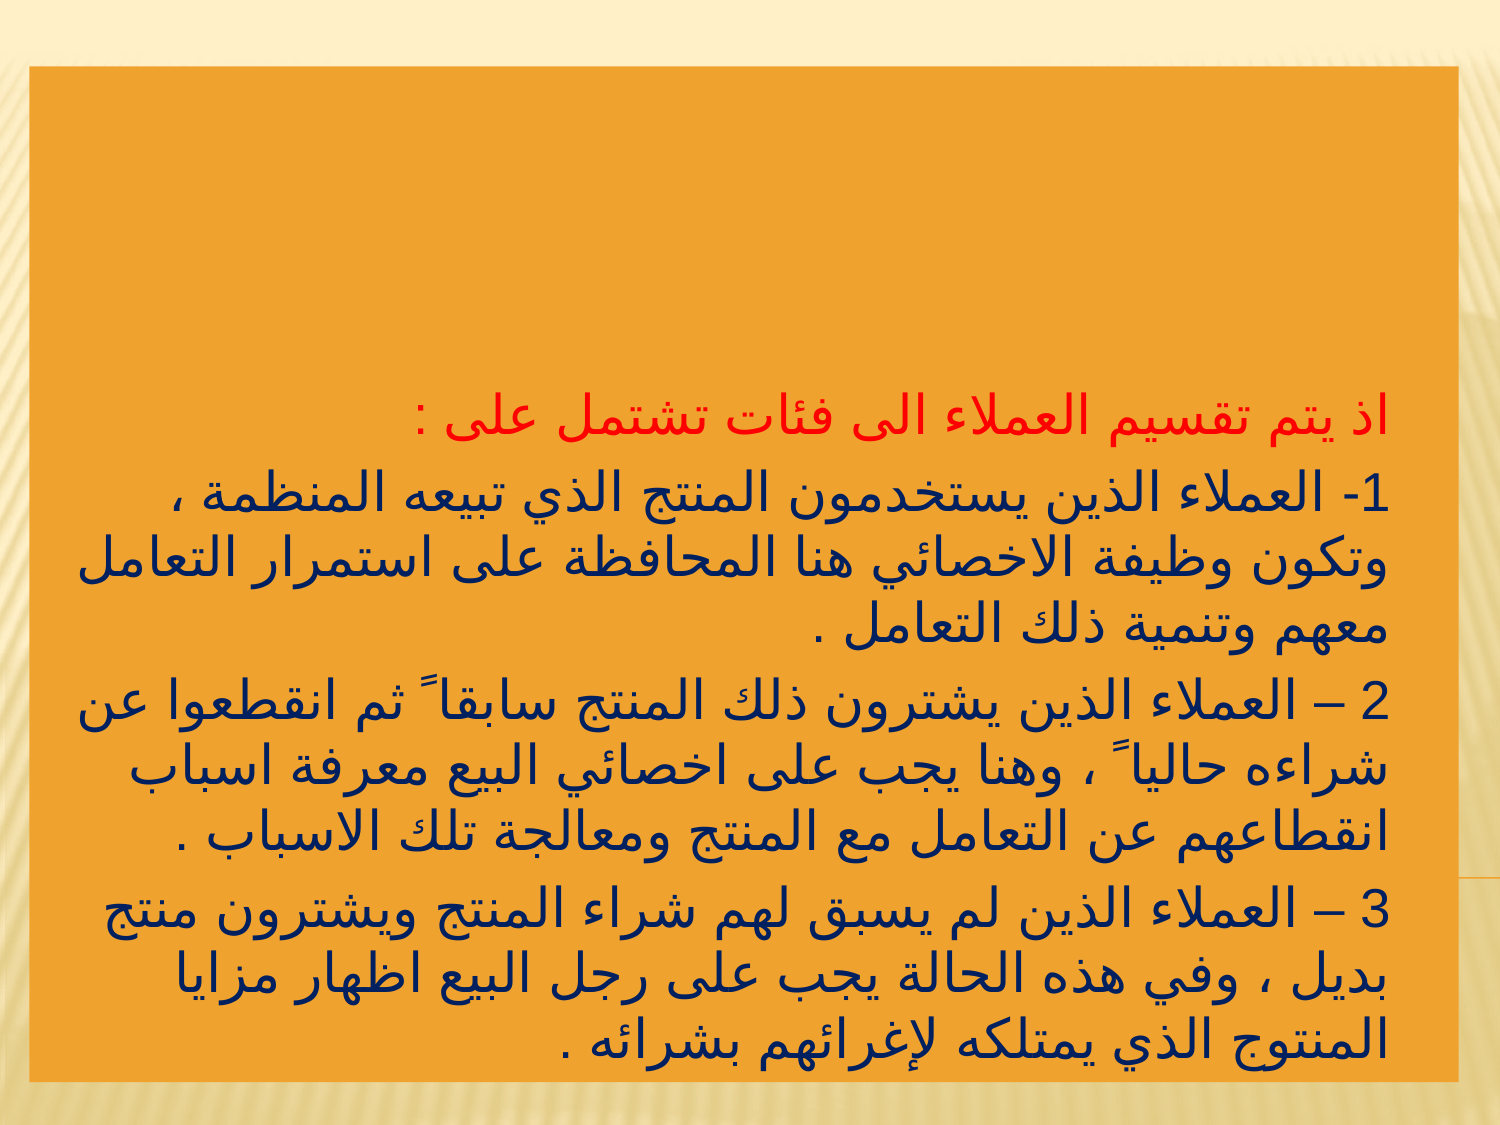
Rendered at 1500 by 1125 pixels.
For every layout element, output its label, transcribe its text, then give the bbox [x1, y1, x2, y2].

subtitle اذ يتم تقسيم العملاء الى فئات تشتمل على : 1- العملاء الذين يستخدمون المنتج الذي تبيعه المنظمة ، وتكون وظيفة الاخصائي هنا المحافظة على استمرار التعامل معهم وتنمية ذلك التعامل . 2 – العملاء الذين يشترون ذلك المنتج سابقا ً ثم انقطعوا عن شراءه حاليا ً ، وهنا يجب على اخصائي البيع معرفة اسباب انقطاعهم عن التعامل مع المنتج ومعالجة تلك الاسباب . 3 – العملاء الذين لم يسبق لهم شراء المنتج ويشترون منتج بديل ، وفي هذه الحالة يجب على رجل البيع اظهار مزايا المنتوج الذي يمتلكه لإغرائهم بشرائه . [29, 66, 1459, 1083]
